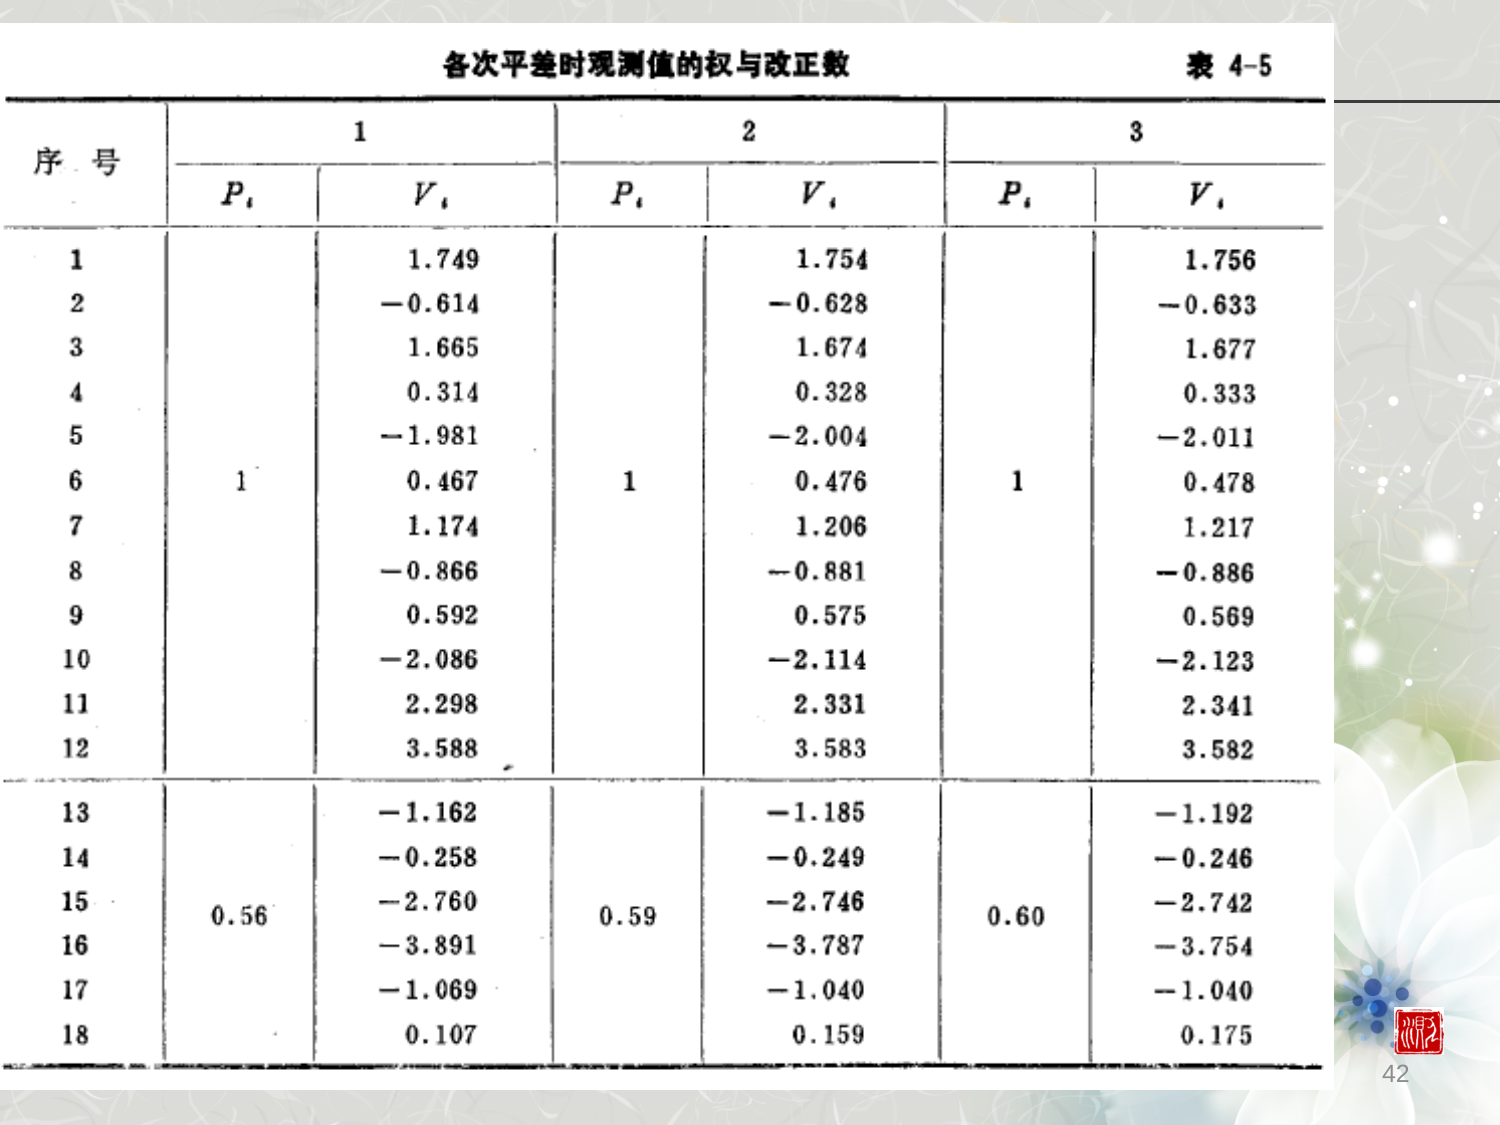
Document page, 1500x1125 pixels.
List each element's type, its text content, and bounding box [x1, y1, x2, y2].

picture [0, 0, 1500, 1125]
slide_number 42 [1074, 1042, 1425, 1103]
